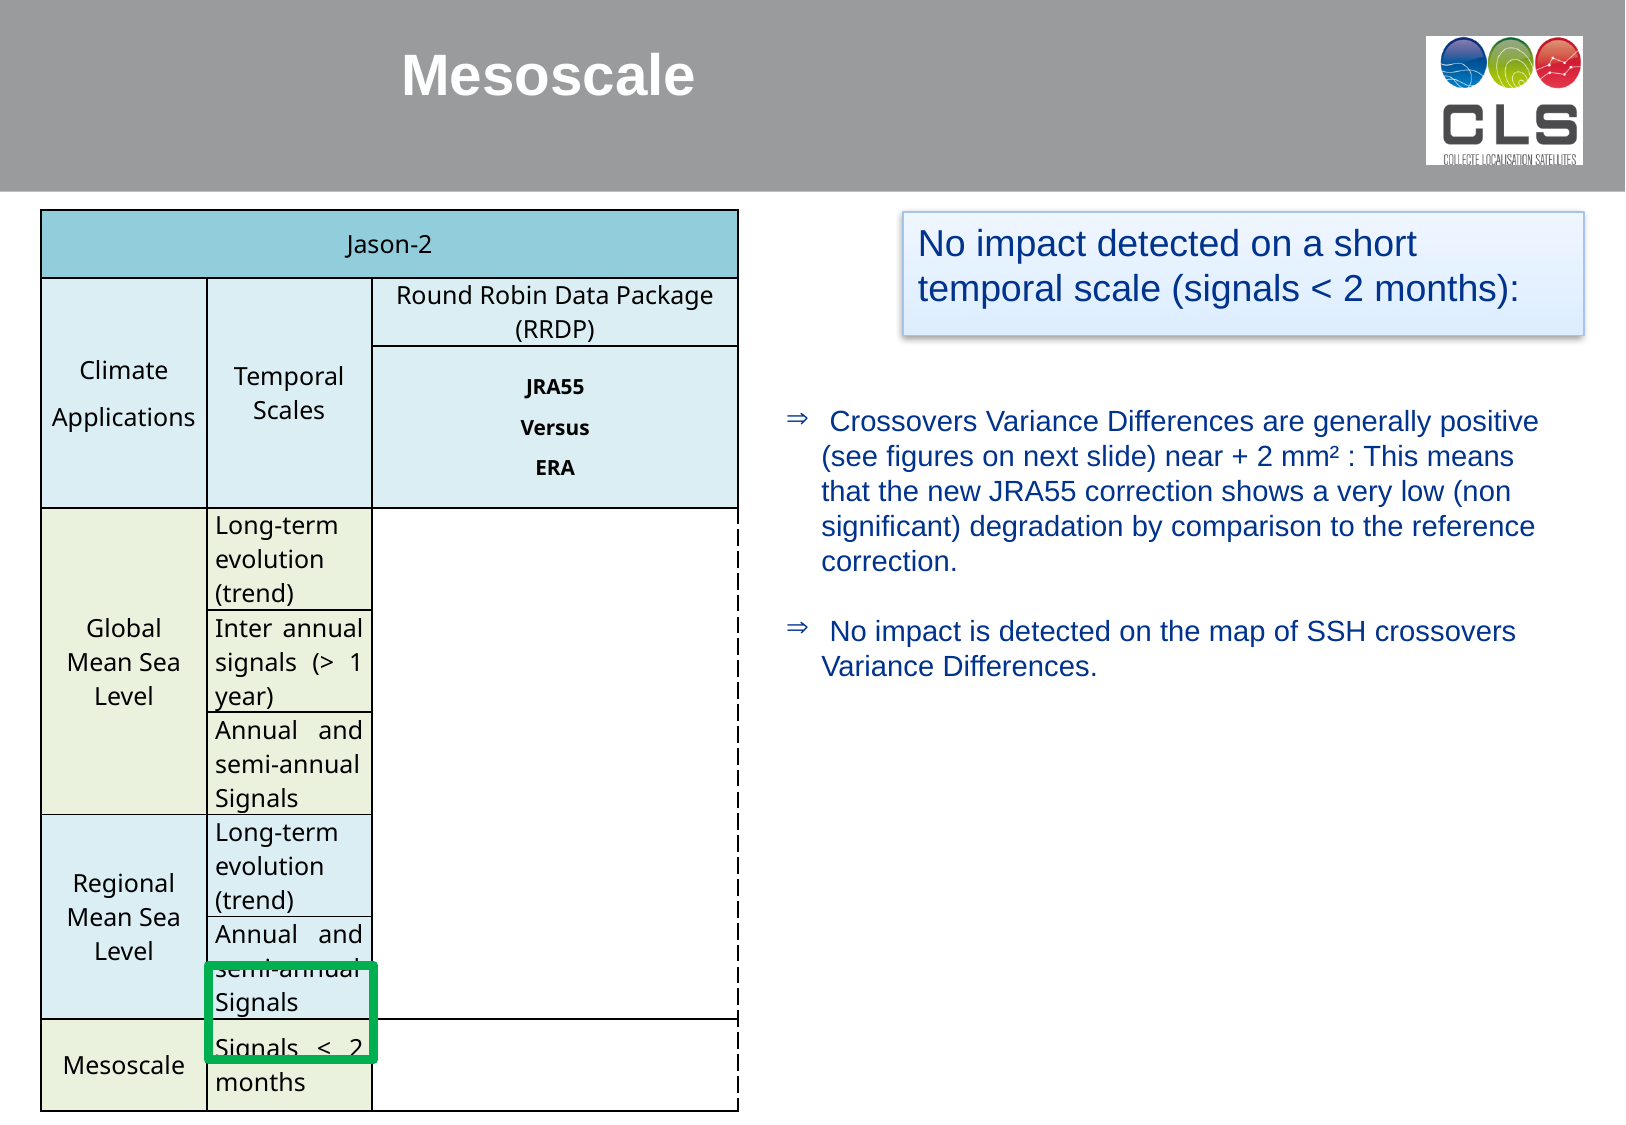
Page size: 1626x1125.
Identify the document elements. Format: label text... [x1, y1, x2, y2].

table_cell Annual and semi-annual Signals [208, 713, 371, 814]
text_box No impact detected on a short temporal scale (signals < 2 months): [902, 211, 1585, 336]
text_box Crossovers Variance Differences are generally positive (see figures on next slide) near + 2 mm² : This means that the new JRA55 correction shows a very low (non significant) degradation by comparison to the reference correction. No impact is detected on the map of SSH crossovers Variance Differences. [771, 325, 1560, 690]
table_header Jason-2 [42, 211, 737, 277]
table_cell Mesoscale [42, 1020, 206, 1110]
text_box Mesoscale [386, 40, 1162, 119]
table_cell Long-term evolution (trend) [208, 815, 371, 916]
table_cell Climate Applications [42, 279, 206, 507]
table_cell [373, 1020, 738, 1110]
table_cell Annual and semi-annual Signals [208, 917, 371, 963]
table_cell Signals < 2 months [208, 1062, 371, 1110]
table_cell JRA55 Versus ERA [373, 347, 737, 507]
table_cell Long-term evolution (trend) [208, 509, 371, 609]
table_cell [373, 509, 738, 1018]
picture [1426, 36, 1583, 165]
table_cell Inter annual signals (> 1 year) [208, 611, 371, 711]
table_cell Temporal Scales [208, 279, 371, 507]
table_cell Global Mean Sea Level [42, 509, 206, 814]
table_cell Round Robin Data Package (RRDP) [373, 279, 737, 345]
text_box [206, 963, 376, 1062]
table_cell Regional Mean Sea Level [42, 815, 206, 1018]
